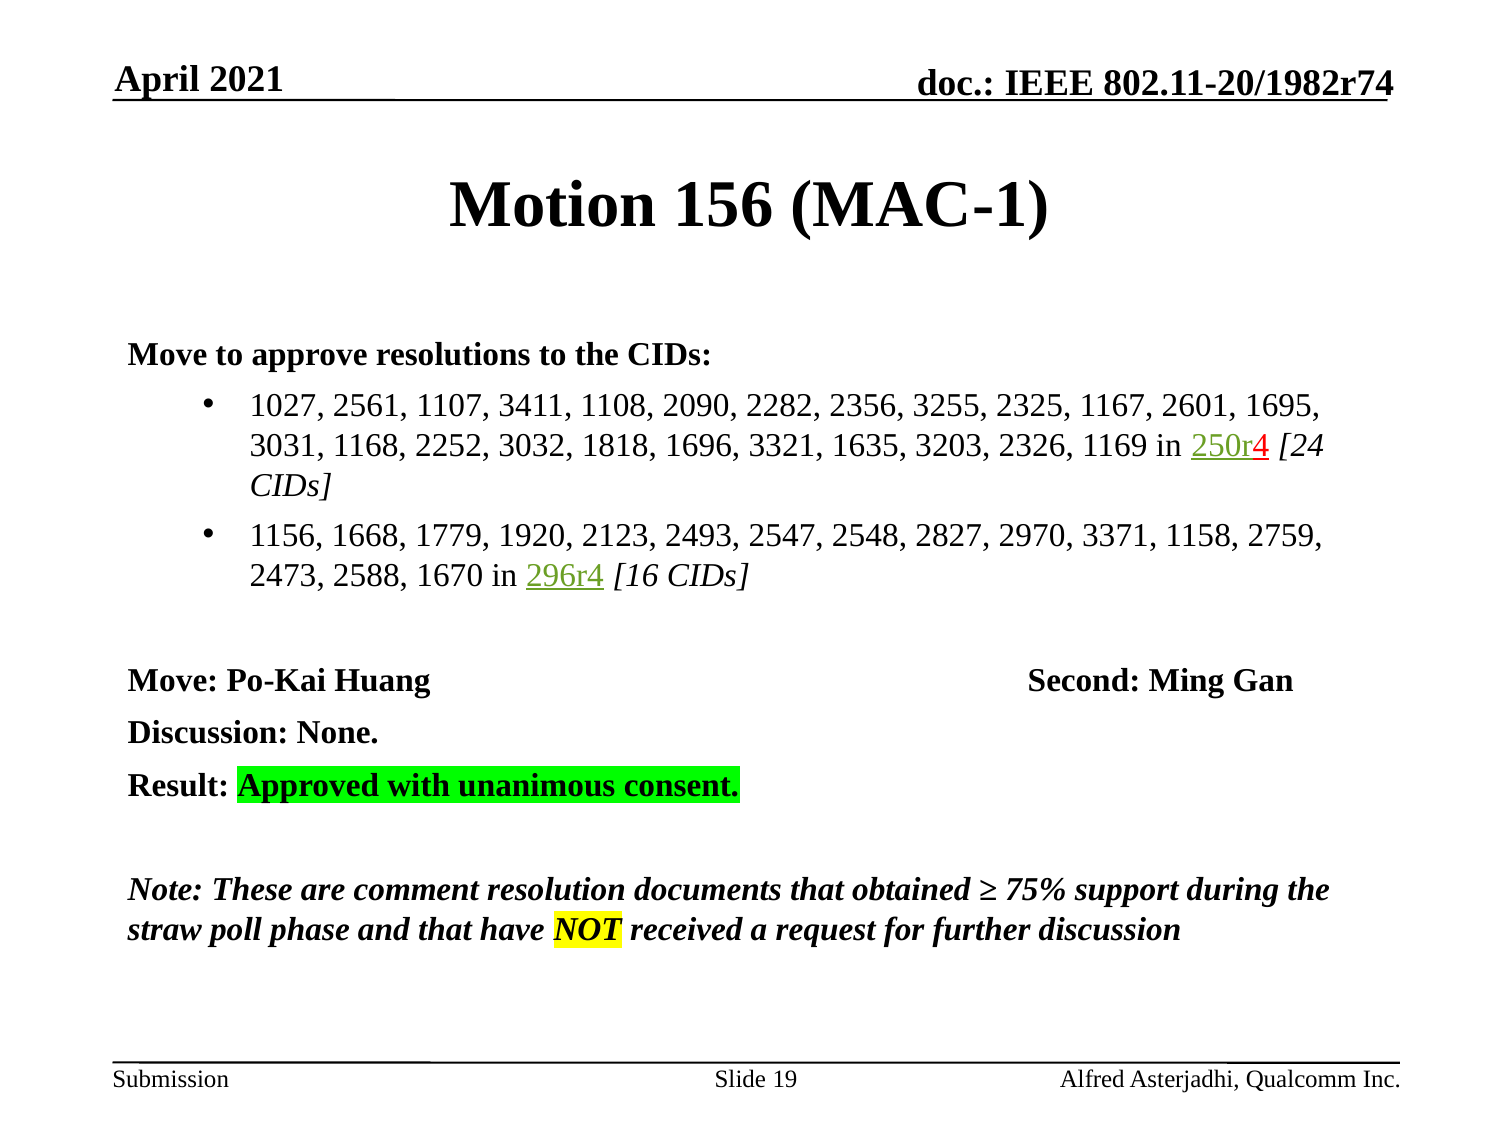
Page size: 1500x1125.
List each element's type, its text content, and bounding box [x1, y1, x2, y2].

list Move to approve resolutions to the CIDs: 1027, 2561, 1107, 3411, 1108, 2090, 2282, 2356, 3255, 2325, 1167, 2601, 1695, 3031, 1168, 2252, 3032, 1818, 1696, 3321, 1635, 3203, 2326, 1169 in 250r4 [24 CIDs] 1156, 1668, 1779, 1920, 2123, 2493, 2547, 2548, 2827, 2970, 3371, 1158, 2759, 2473, 2588, 1670 in 296r4 [16 CIDs] Move: Po-Kai Huang Second: Ming Gan Discussion: None. Result: Approved with unanimous consent. Note: These are comment resolution documents that obtained ≥ 75% support during the straw poll phase and that have NOT received a request for further discussion [112, 324, 1388, 1000]
title Motion 156 (MAC-1) [112, 112, 1388, 288]
footer Alfred Asterjadhi, Qualcomm Inc. [878, 1061, 1402, 1093]
slide_number Slide 19 [712, 1061, 800, 1123]
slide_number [114, 54, 423, 100]
